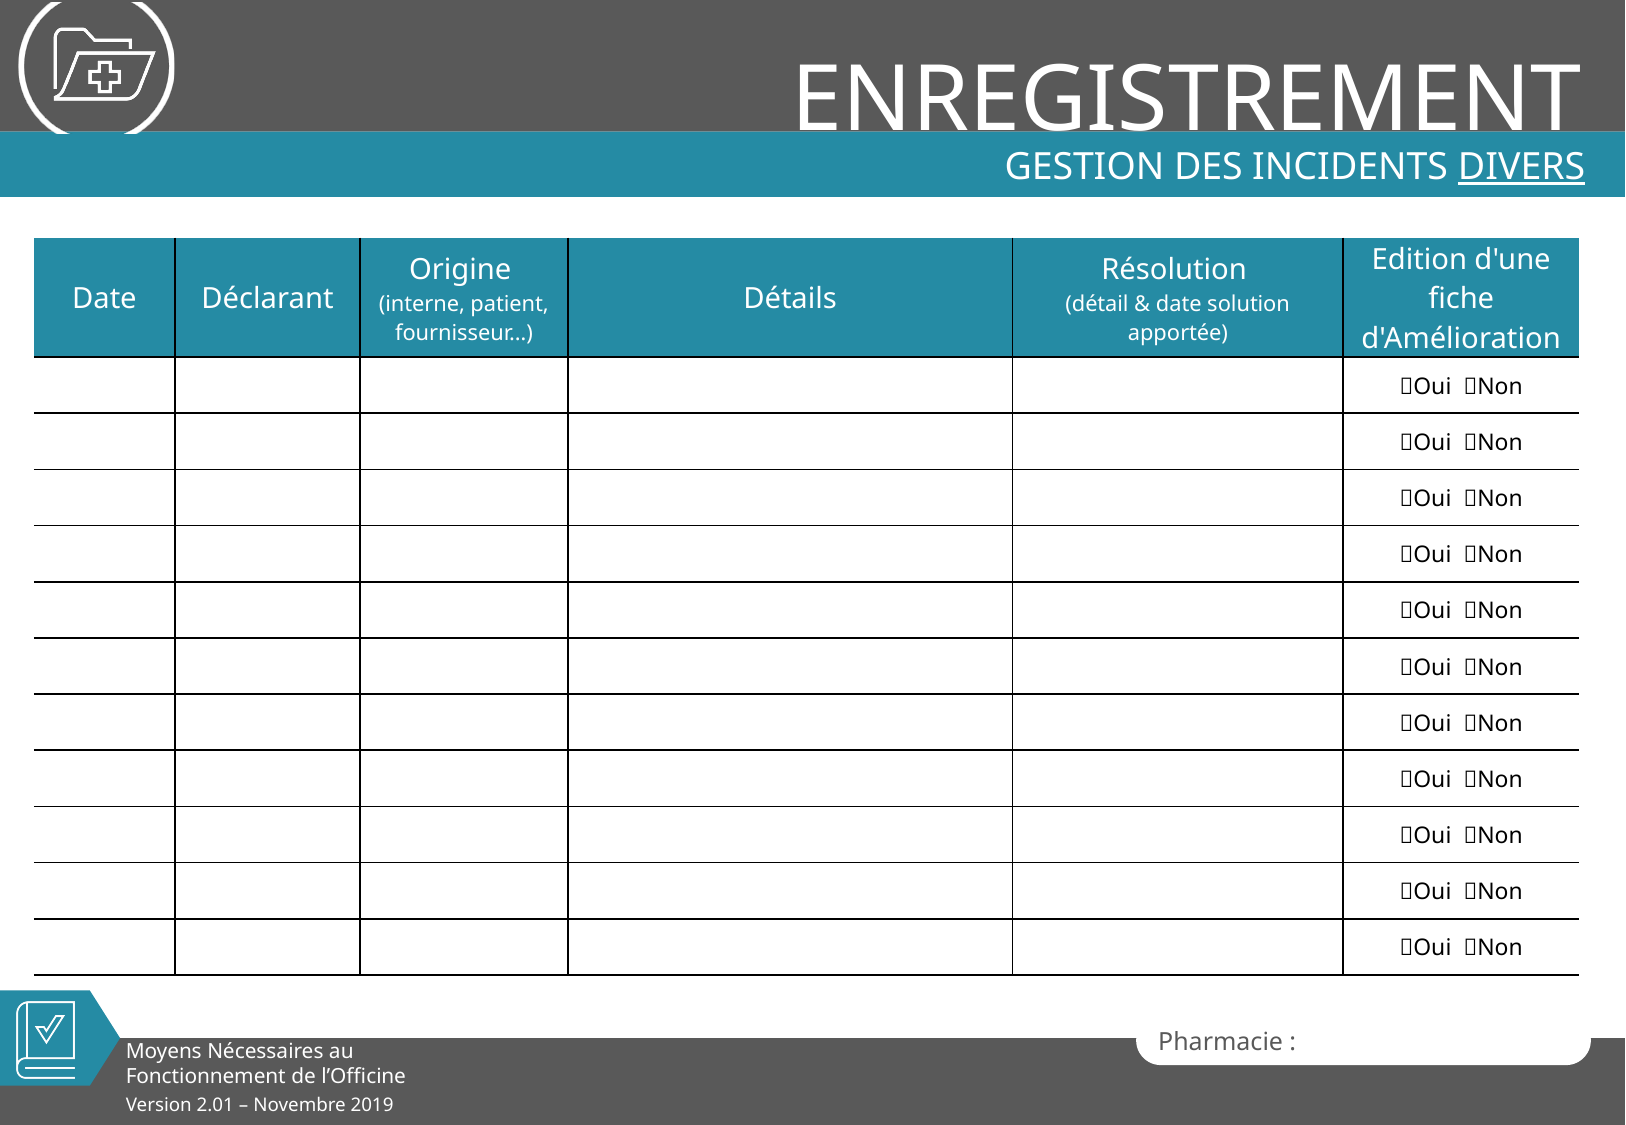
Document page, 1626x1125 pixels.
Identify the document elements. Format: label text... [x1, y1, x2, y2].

table_cell [1013, 695, 1342, 749]
table_cell [569, 751, 1012, 806]
table_cell [569, 358, 1012, 412]
table_cell [176, 526, 359, 581]
table_cell [361, 807, 567, 862]
table_cell [176, 695, 359, 749]
table_cell [176, 751, 359, 806]
table_cell [569, 583, 1012, 637]
table_cell [1013, 358, 1342, 412]
table_header Résolution (détail & date solution apportée) [1013, 238, 1342, 356]
title Gestion des incidents Divers [511, 139, 1601, 196]
table_cell [176, 414, 359, 469]
table_cell [34, 358, 174, 412]
table_cell Oui Non [1344, 526, 1579, 581]
table_cell Oui Non [1344, 639, 1579, 693]
table_cell [361, 639, 567, 693]
table_header Détails [569, 238, 1012, 356]
table_cell [34, 526, 174, 581]
table_cell [34, 807, 174, 862]
table_cell [361, 358, 567, 412]
table_cell Oui Non [1344, 751, 1579, 806]
table_cell [1013, 526, 1342, 581]
table_cell [361, 526, 567, 581]
table_cell [569, 526, 1012, 581]
table_cell [1013, 751, 1342, 806]
table_cell [361, 470, 567, 525]
table_cell [569, 807, 1012, 862]
table_header Déclarant [176, 238, 359, 356]
table_cell [569, 639, 1012, 693]
table_cell [34, 863, 174, 918]
table_cell [176, 358, 359, 412]
table_cell [176, 470, 359, 525]
table_cell [361, 695, 567, 749]
table_header Edition d'une fiche d'Amélioration [1344, 238, 1579, 356]
table_cell [1013, 807, 1342, 862]
table_cell [569, 470, 1012, 525]
table_cell [34, 695, 174, 749]
table_header Date [34, 238, 174, 356]
picture [18, 2, 175, 134]
table_header Origine (interne, patient, fournisseur…) [361, 238, 567, 356]
table_cell [176, 920, 359, 974]
table_cell [176, 863, 359, 918]
table_cell [1013, 639, 1342, 693]
table_cell Oui Non [1344, 414, 1579, 469]
table_cell Oui Non [1344, 583, 1579, 637]
table_cell Oui Non [1344, 470, 1579, 525]
table_cell Oui Non [1344, 863, 1579, 918]
table_cell [1013, 583, 1342, 637]
table_cell [361, 583, 567, 637]
table_cell [569, 695, 1012, 749]
table_cell [176, 583, 359, 637]
table_cell [569, 414, 1012, 469]
table_cell Oui Non [1344, 358, 1579, 412]
table_cell [34, 639, 174, 693]
table_cell [176, 807, 359, 862]
table_cell [569, 920, 1012, 974]
table_cell Oui Non [1344, 695, 1579, 749]
table_cell [361, 920, 567, 974]
table_cell [361, 751, 567, 806]
picture [16, 1001, 75, 1079]
table_cell [176, 639, 359, 693]
table_cell Oui Non [1344, 807, 1579, 862]
table_cell [569, 863, 1012, 918]
table_cell [34, 470, 174, 525]
table_cell [34, 414, 174, 469]
text_box [52, 132, 1625, 207]
table_cell [34, 583, 174, 637]
table_cell [34, 751, 174, 806]
table_cell [34, 920, 174, 974]
table_cell [1013, 470, 1342, 525]
table_cell [1013, 920, 1342, 974]
table_cell [361, 863, 567, 918]
table_cell [1013, 414, 1342, 469]
table_cell Oui Non [1344, 920, 1579, 974]
table_cell [361, 414, 567, 469]
table_cell [1013, 863, 1342, 918]
